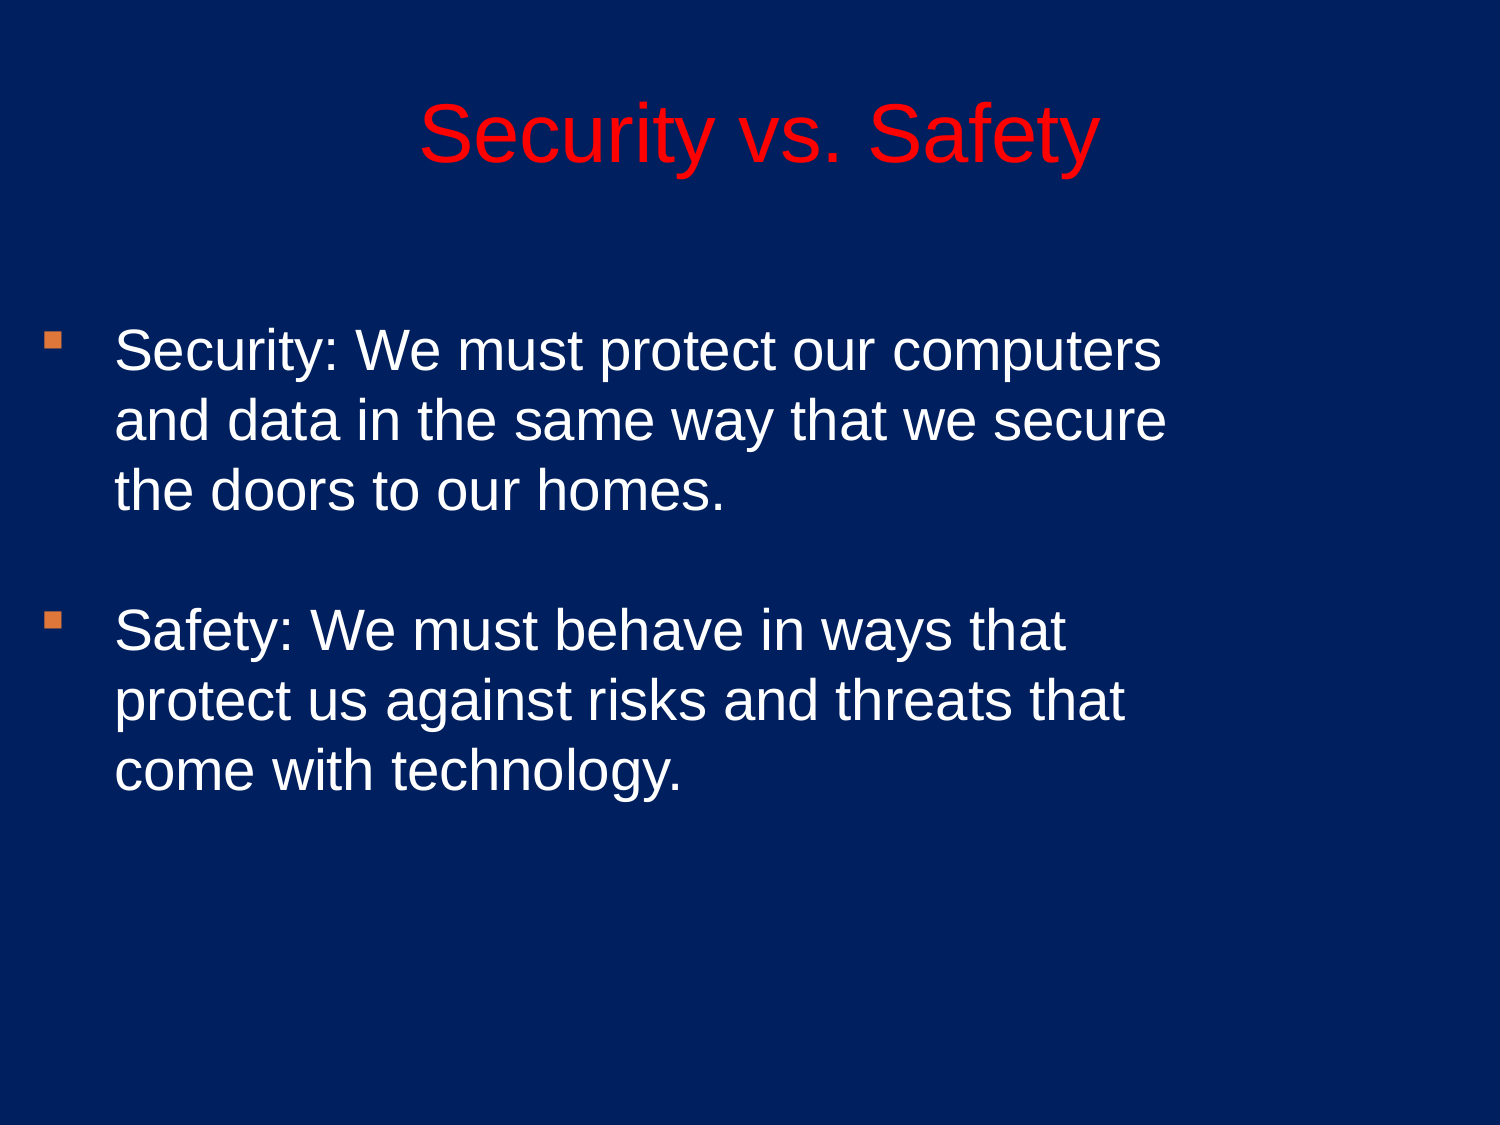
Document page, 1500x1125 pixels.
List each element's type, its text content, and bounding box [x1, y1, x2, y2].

text_box Security: We must protect our computers and data in the same way that we secure the doors to our homes. Safety: We must behave in ways that protect us against risks and threats that come with technology. [37, 312, 1226, 803]
title Security vs. Safety [44, 53, 1456, 267]
